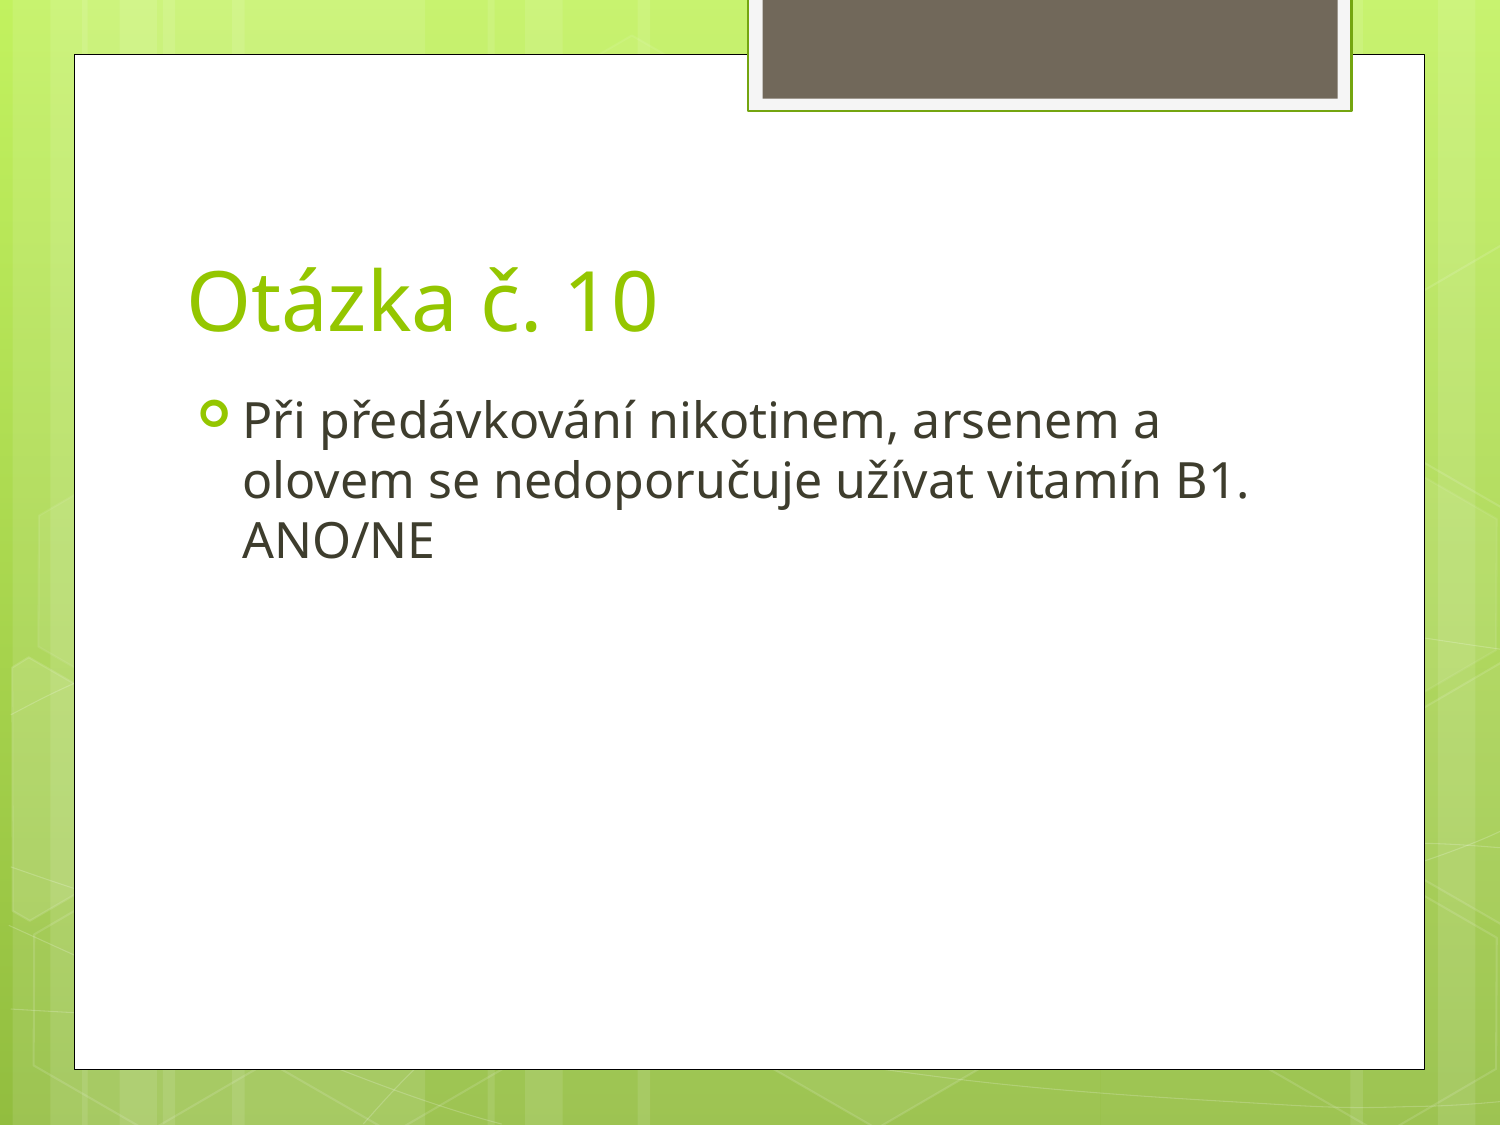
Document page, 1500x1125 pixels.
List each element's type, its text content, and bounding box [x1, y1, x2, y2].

list Při předávkování nikotinem, arsenem a olovem se nedoporučuje užívat vitamín B1. ANO/NE [171, 381, 1283, 957]
title Otázka č. 10 [171, 168, 1324, 357]
